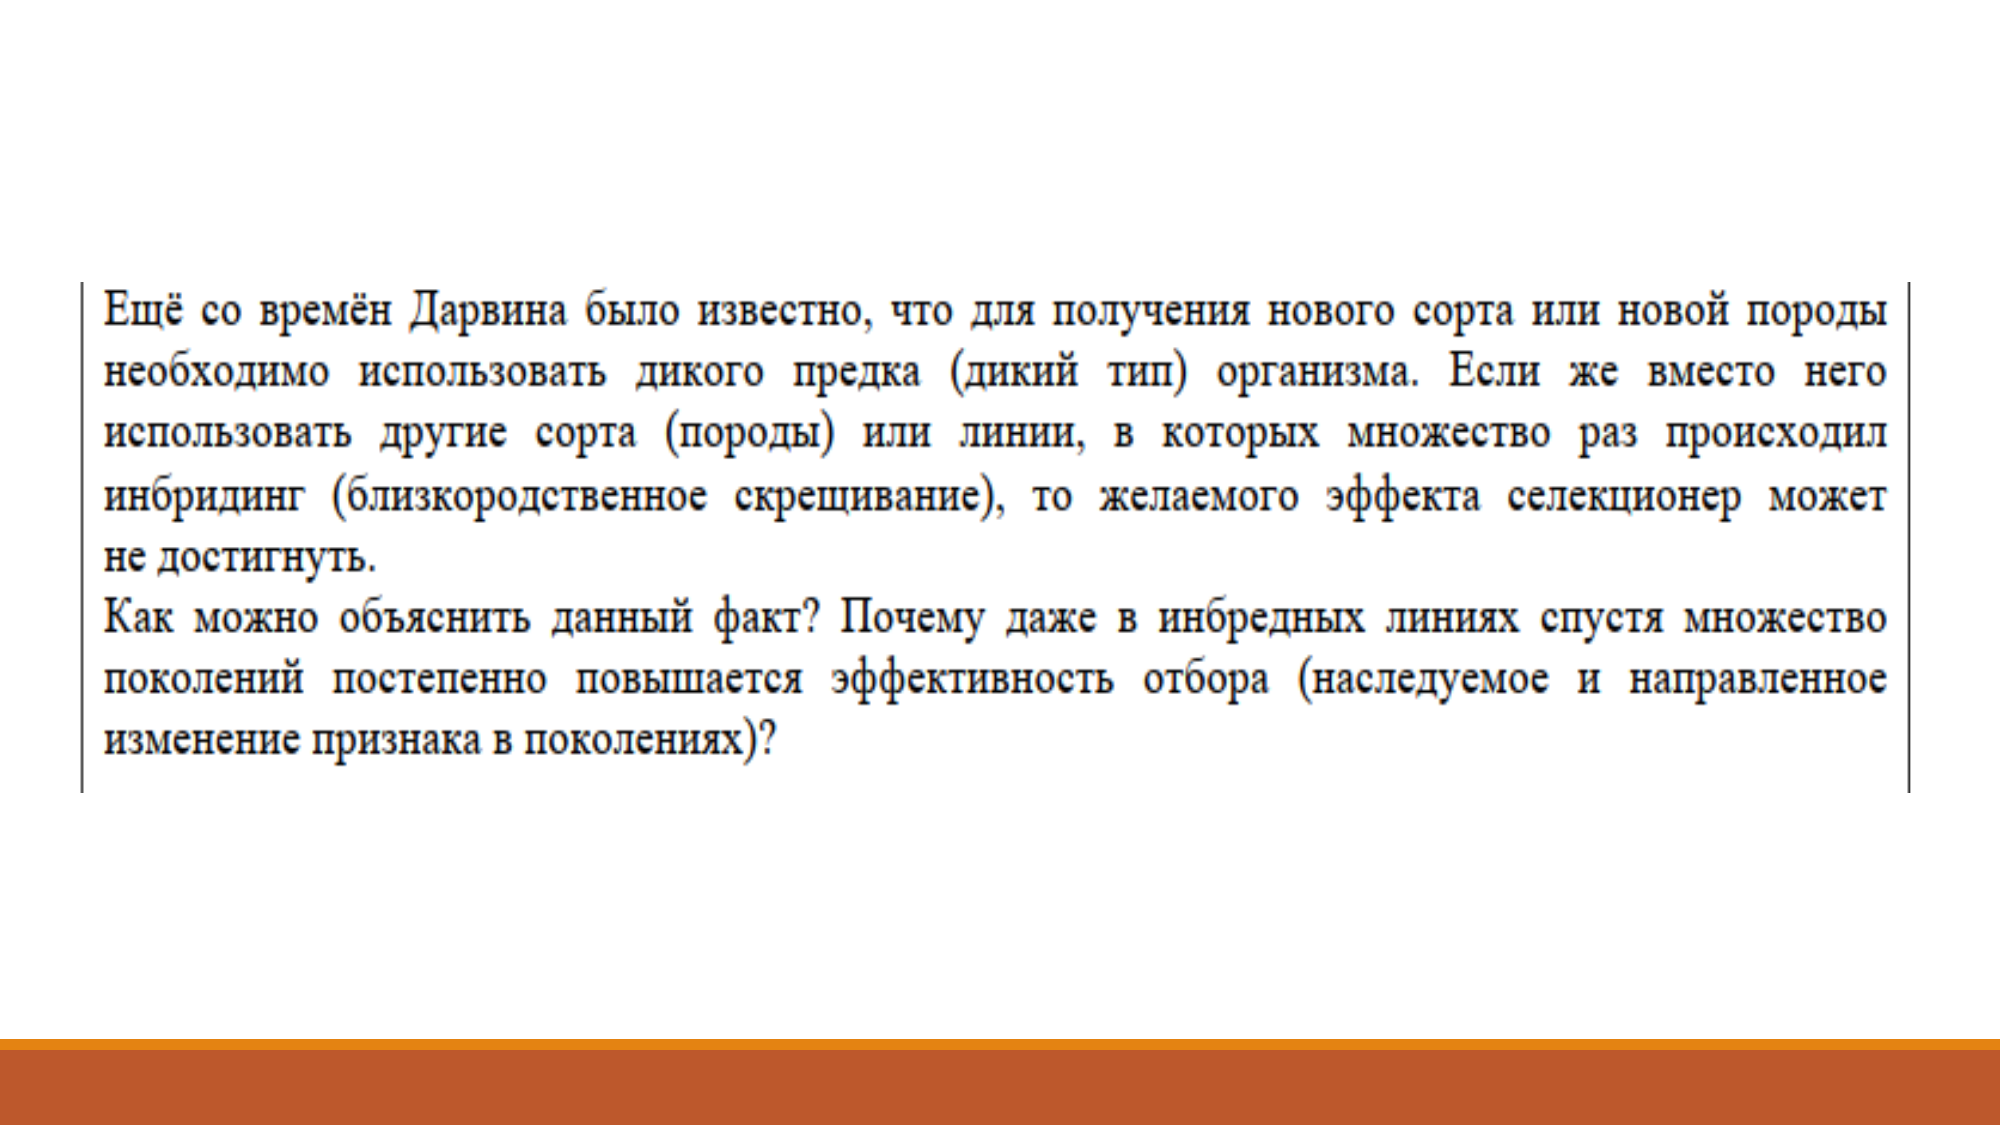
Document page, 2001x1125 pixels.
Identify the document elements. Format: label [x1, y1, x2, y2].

picture [71, 281, 1911, 794]
